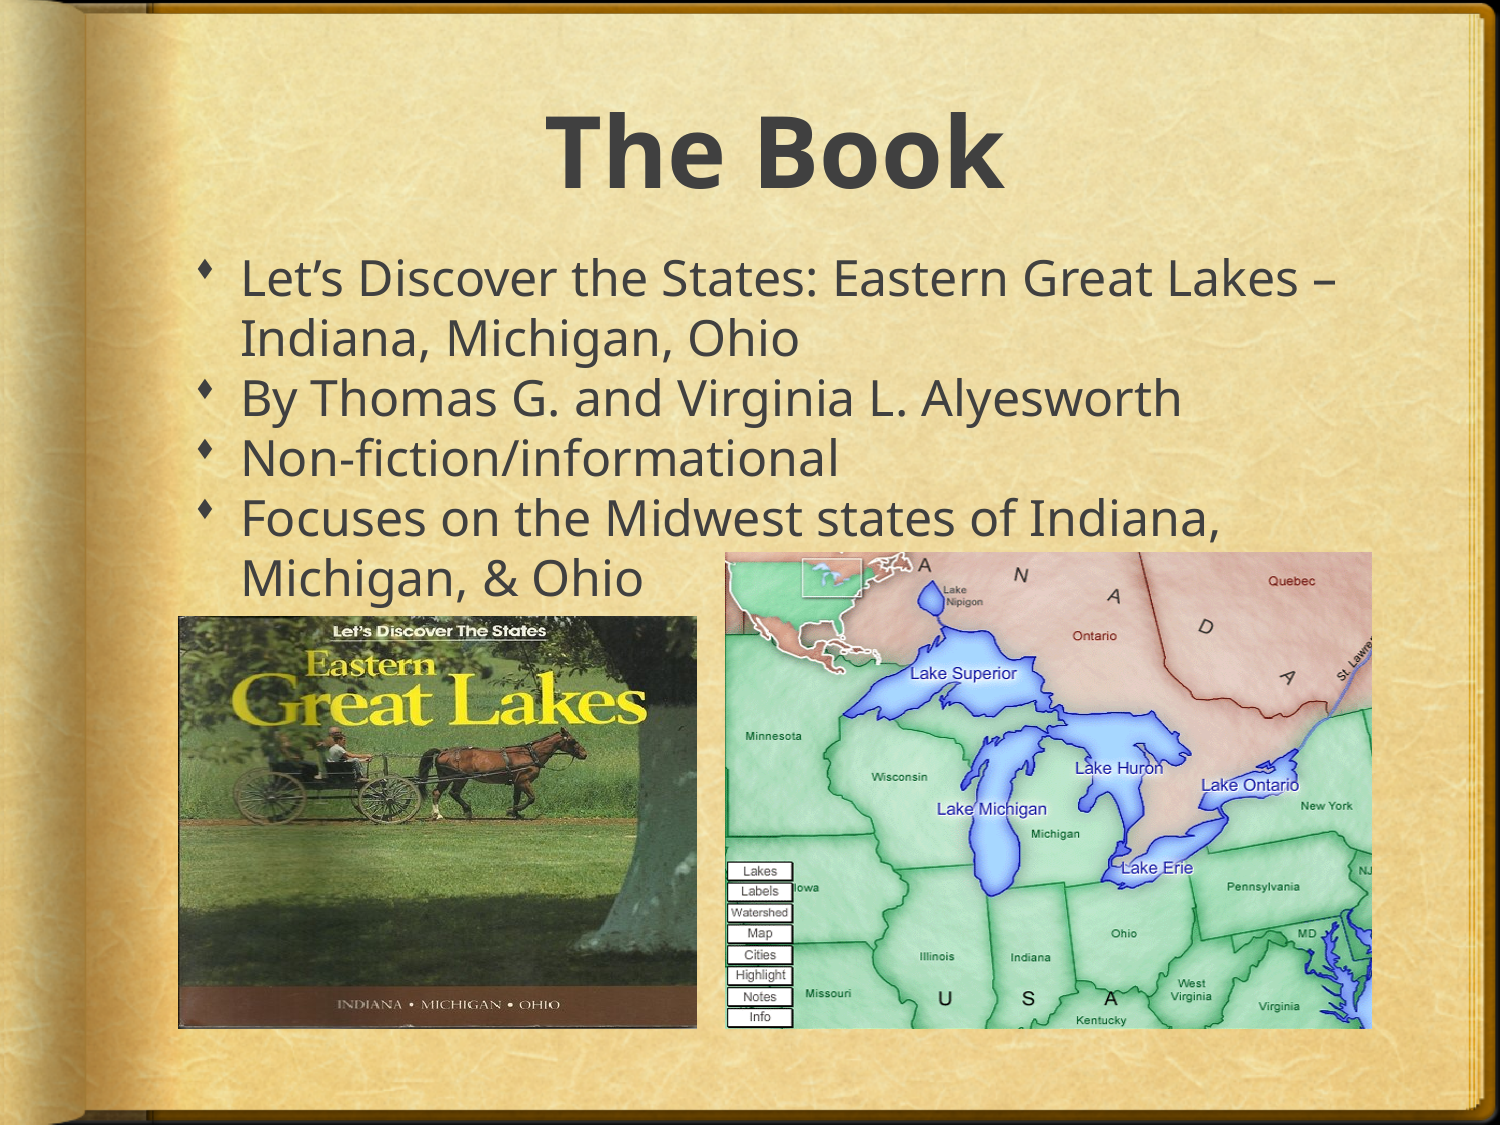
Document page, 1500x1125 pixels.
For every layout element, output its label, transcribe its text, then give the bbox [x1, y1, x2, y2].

title The Book [178, 45, 1372, 238]
list Let’s Discover the States: Eastern Great Lakes – Indiana, Michigan, Ohio By Thomas G. and Virginia L. Alyesworth Non-fiction/informational Focuses on the Midwest states of Indiana, Michigan, & Ohio [178, 238, 1372, 1029]
picture [0, 0, 1500, 1125]
